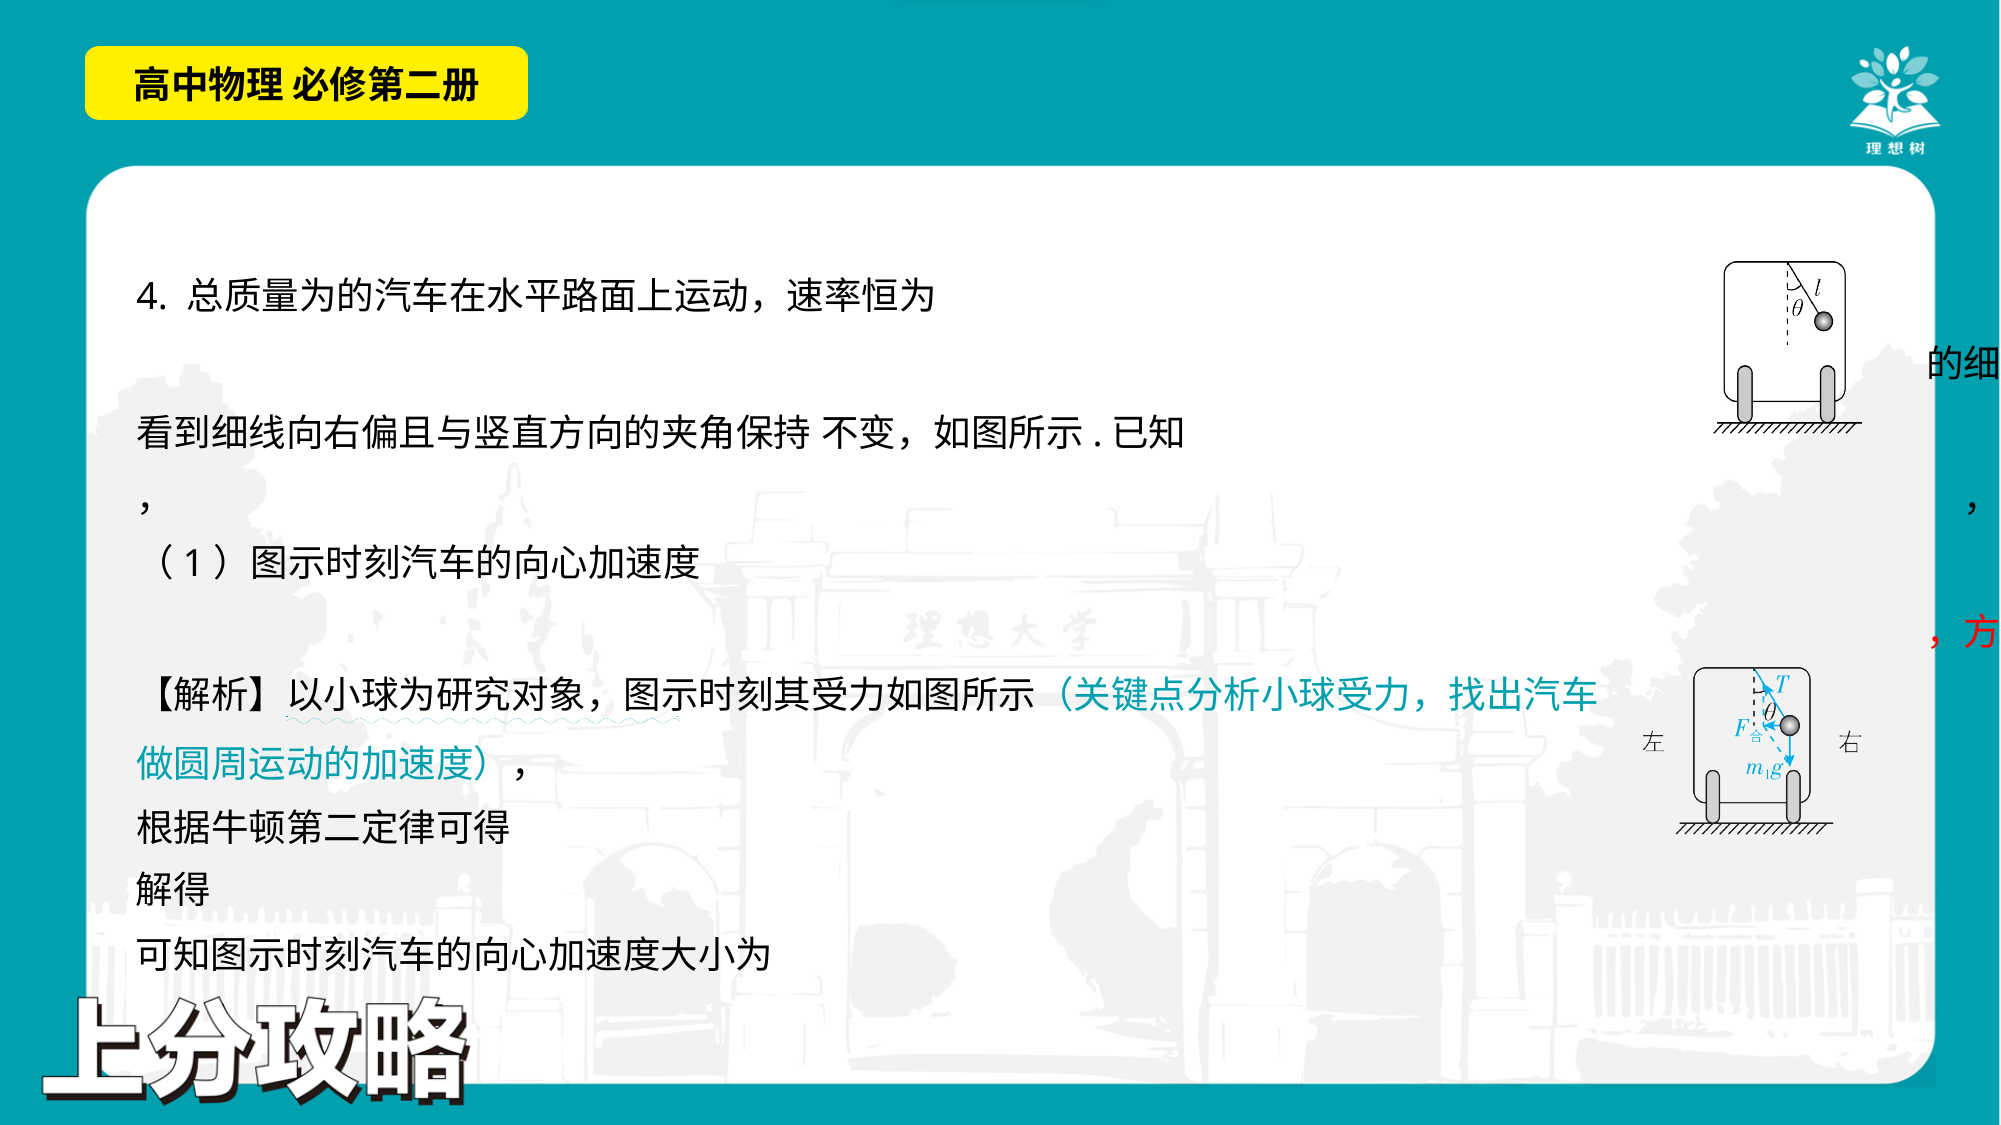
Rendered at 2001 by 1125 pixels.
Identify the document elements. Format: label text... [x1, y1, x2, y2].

picture [0, 0, 2000, 1125]
text_box . . [285, 646, 1037, 717]
